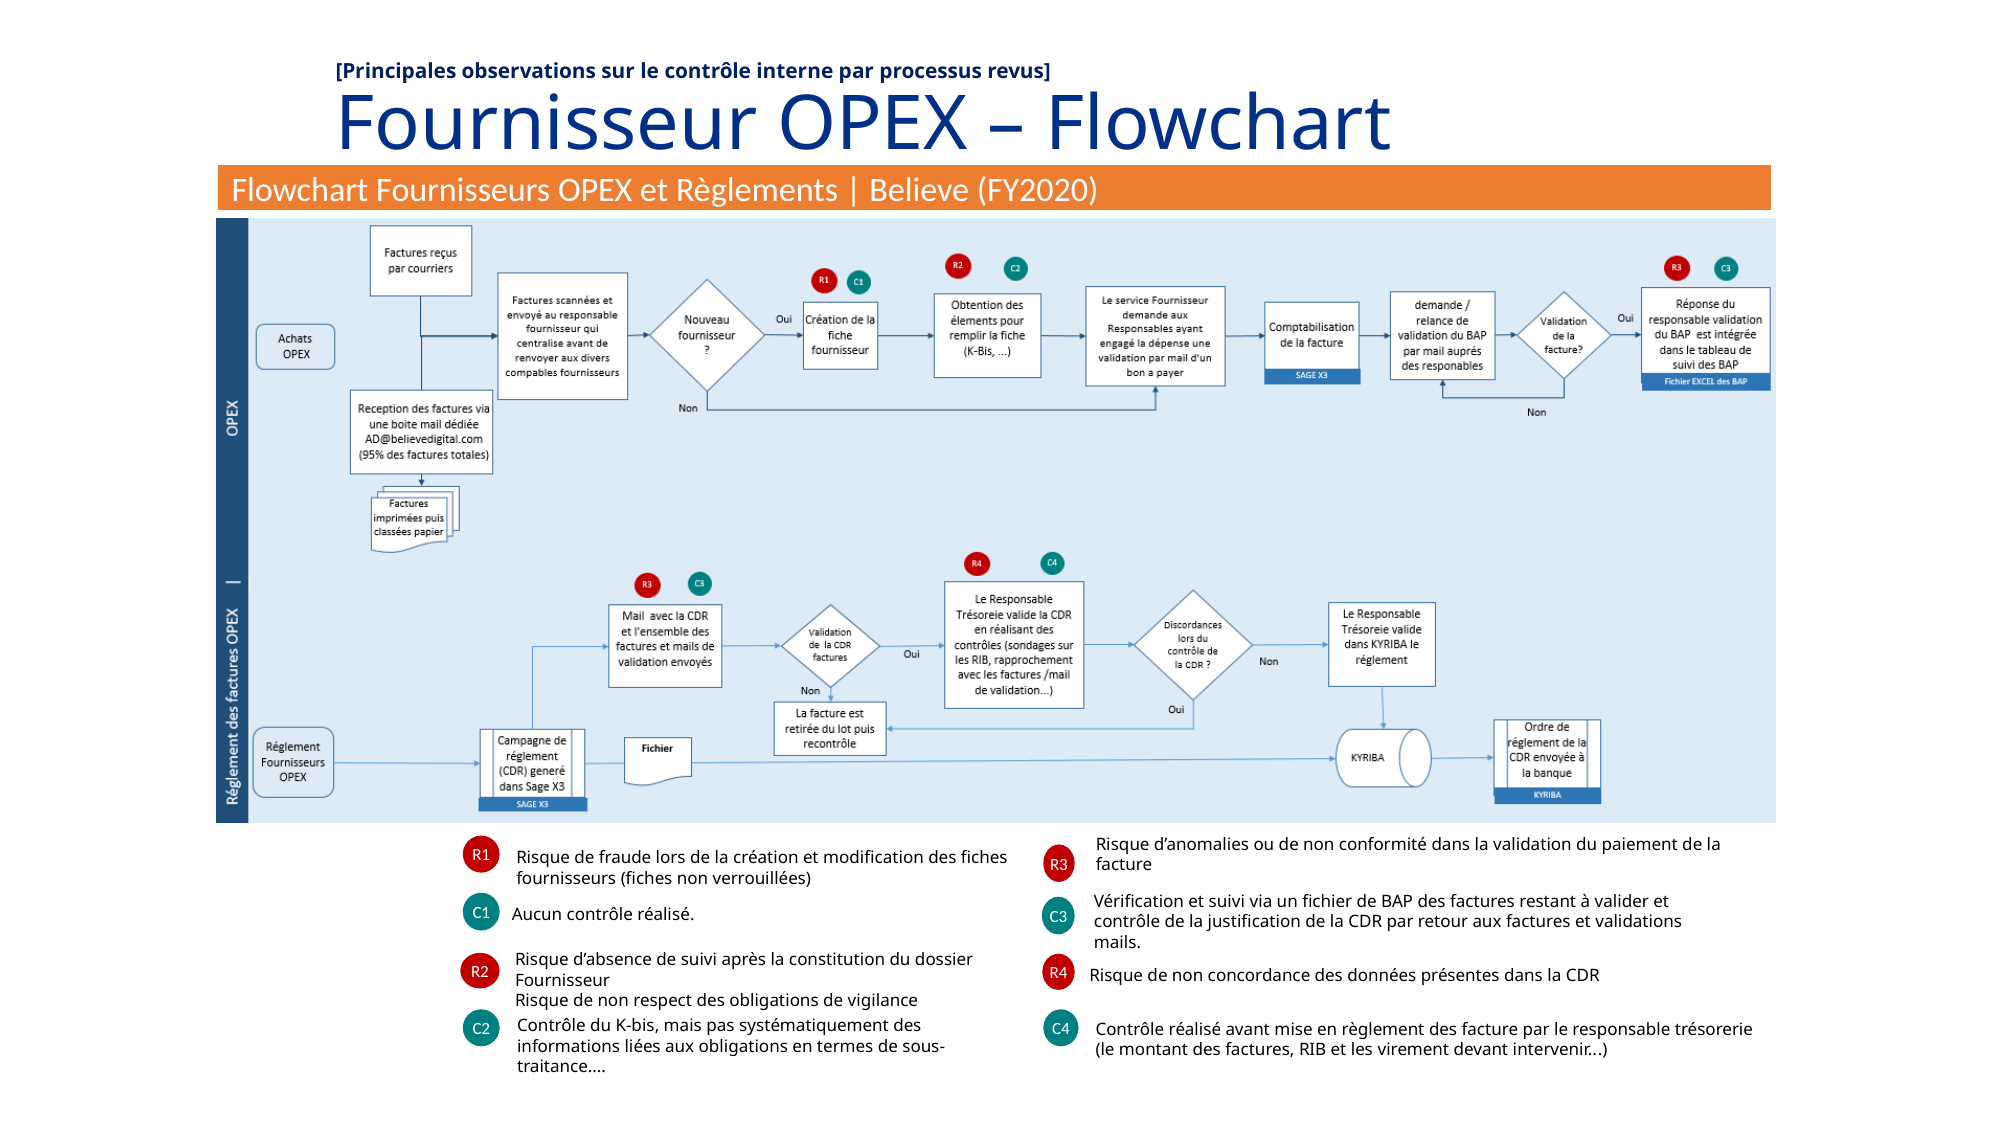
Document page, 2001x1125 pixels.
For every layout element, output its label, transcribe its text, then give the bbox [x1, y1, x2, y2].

text_box R4 [1042, 953, 1075, 990]
text_box C1 [462, 892, 497, 931]
text_box Risque de fraude lors de la création et modification des fiches fournisseurs (fiches non verrouillées) [501, 839, 1037, 895]
text_box R1 [462, 835, 500, 873]
text_box C3 [1041, 896, 1075, 935]
text_box Risque de non concordance des données présentes dans la CDR [1074, 957, 1615, 1013]
text_box R3 [1043, 844, 1075, 882]
text_box C2 [462, 1009, 500, 1047]
text_box Vérification et suivi via un fichier de BAP des factures restant à valider et contrôle de la justification de la CDR par retour aux factures et validations mails. [1079, 882, 1703, 980]
text_box Flowchart Fournisseurs OPEX et Règlements | Believe (FY2020) [215, 162, 1774, 214]
text_box R2 [460, 952, 500, 989]
picture [216, 218, 1776, 823]
text_box Aucun contrôle réalisé. [497, 896, 714, 932]
text_box Contrôle du K-bis, mais pas systématiquement des informations liées aux obligations en termes de sous-traitance…. [502, 1007, 1043, 1084]
text_box Contrôle réalisé avant mise en règlement des facture par le responsable trésorerie (le montant des factures, RIB et les virement devant intervenir...) [1080, 1010, 1773, 1067]
text_box C4 [1043, 1009, 1079, 1047]
text_box [Principales observations sur le contrôle interne par processus revus] [335, 49, 1064, 90]
text_box Fournisseur OPEX – Flowchart [335, 99, 1784, 240]
text_box Risque d’anomalies ou de non conformité dans la validation du paiement de la facture [1081, 825, 1752, 882]
text_box Risque d’absence de suivi après la constitution du dossier Fournisseur Risque de non respect des obligations de vigilance [500, 941, 1041, 1018]
